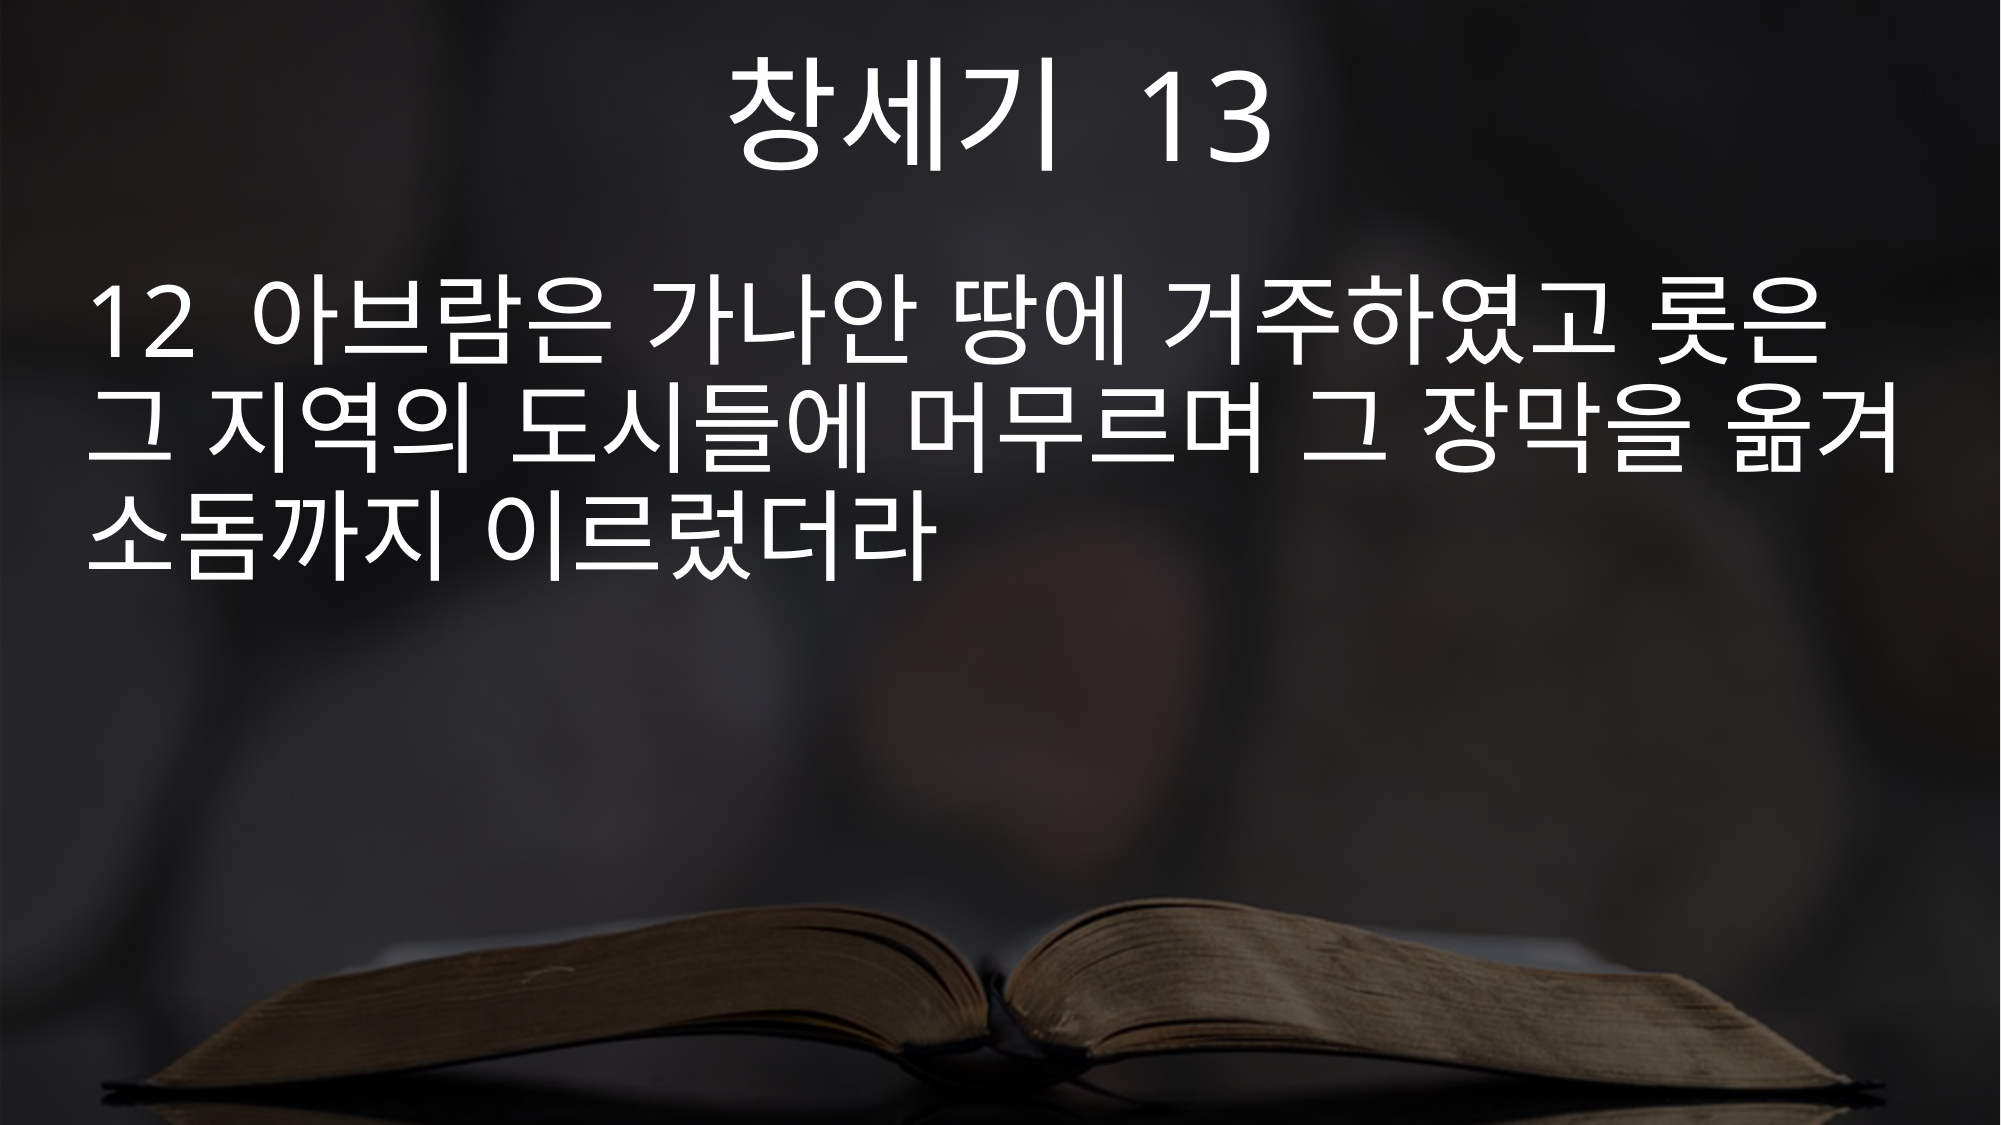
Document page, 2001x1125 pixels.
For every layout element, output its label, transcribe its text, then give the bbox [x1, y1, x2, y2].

footer 창세기 13 [0, 32, 2000, 192]
list 12 아브람은 가나안 땅에 거주하였고 롯은 그 지역의 도시들에 머무르며 그 장막을 옮겨 소돔까지 이르렀더라 [69, 263, 1953, 423]
picture [0, 0, 2001, 1125]
